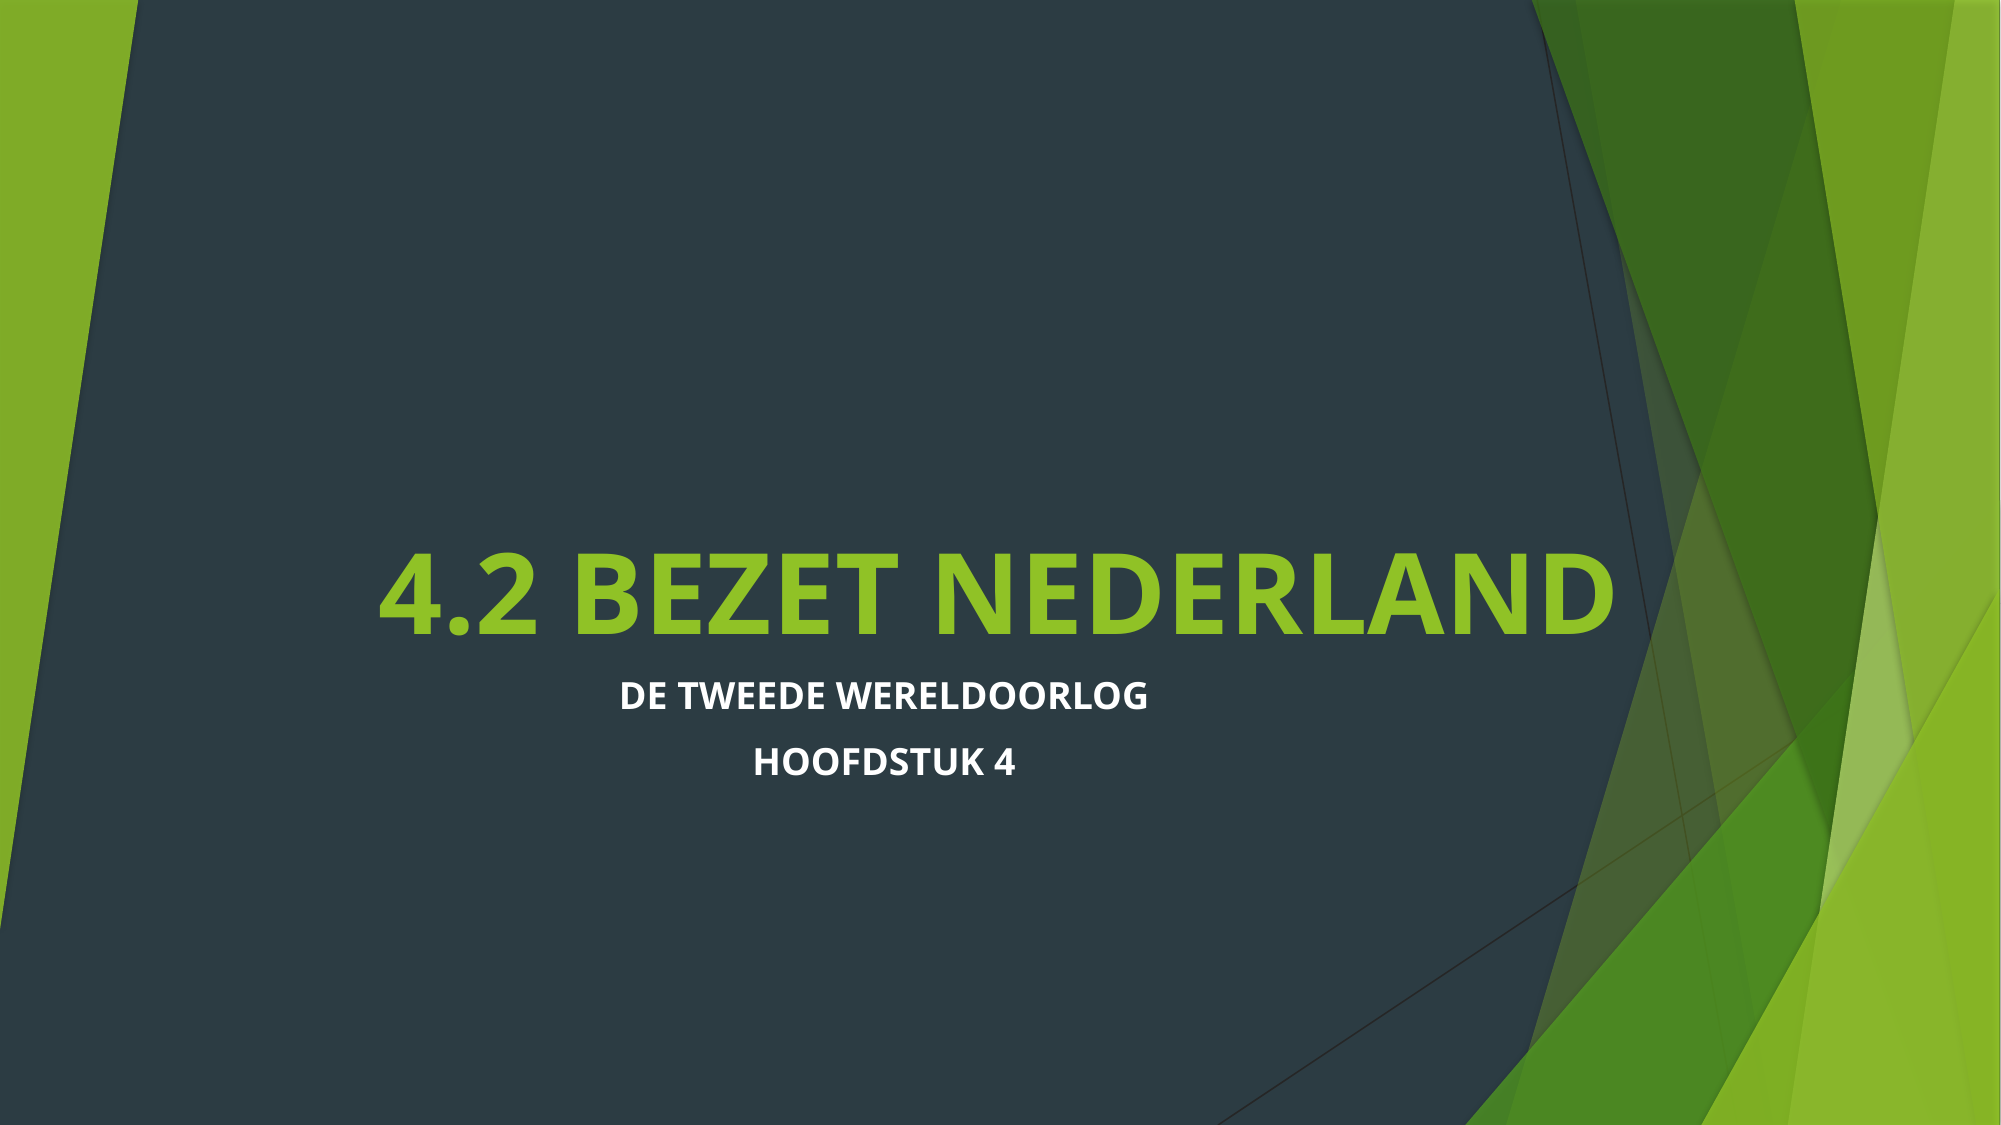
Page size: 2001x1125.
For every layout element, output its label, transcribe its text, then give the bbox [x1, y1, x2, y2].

subtitle DE TWEEDE WERELDOORLOG HOOFDSTUK 4 [247, 664, 1522, 845]
title 4.2 BEZET NEDERLAND [0, 394, 2000, 665]
